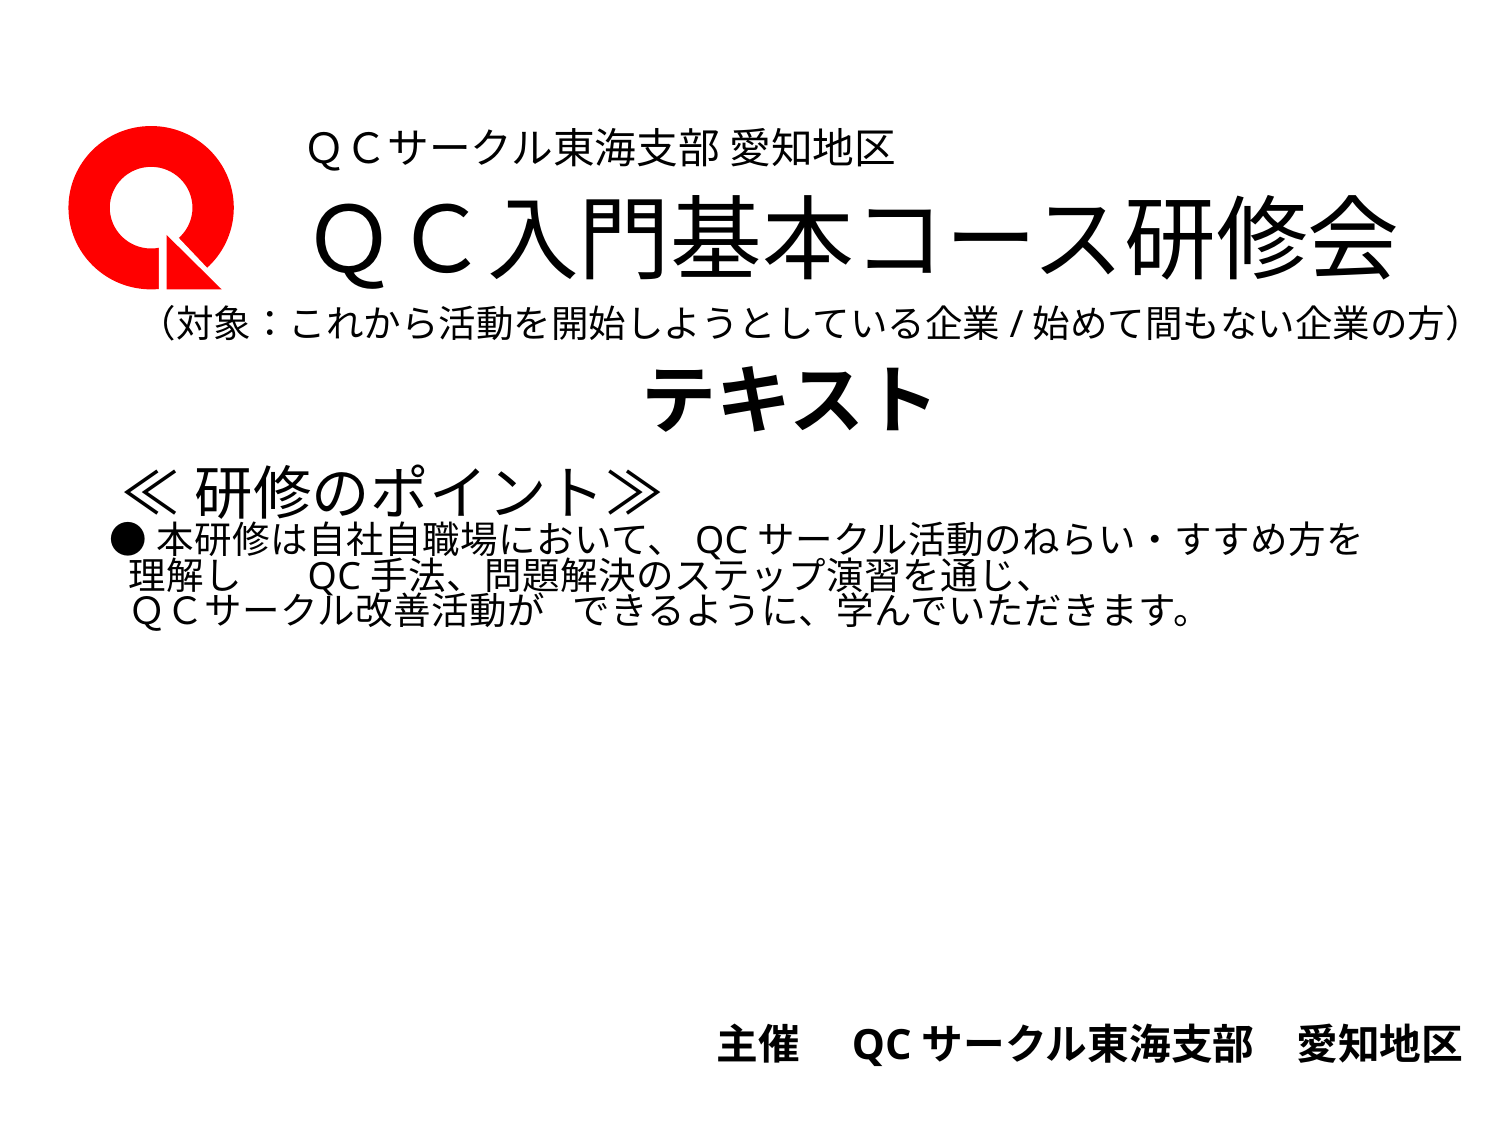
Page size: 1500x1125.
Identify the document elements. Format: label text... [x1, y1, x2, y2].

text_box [68, 125, 234, 292]
text_box テキスト [403, 353, 1178, 448]
text_box ＱＣサークル東海支部 愛知地区 ＱＣ入門基本コース研修会 [288, 114, 1500, 292]
text_box ≪研修のポイント≫ ●本研修は自社自職場において、QCサークル活動のねらい・すすめ方を 理解し QC手法、問題解決のステップ演習を通じ、 ＱＣサークル改善活動が できるように、学んでいただきます。 [68, 448, 1487, 640]
text_box （対象：これから活動を開始しようとしている企業/始めて間もない企業の方） [124, 292, 1500, 353]
text_box 主催 QCサークル東海支部 愛知地区 [679, 1010, 1500, 1075]
